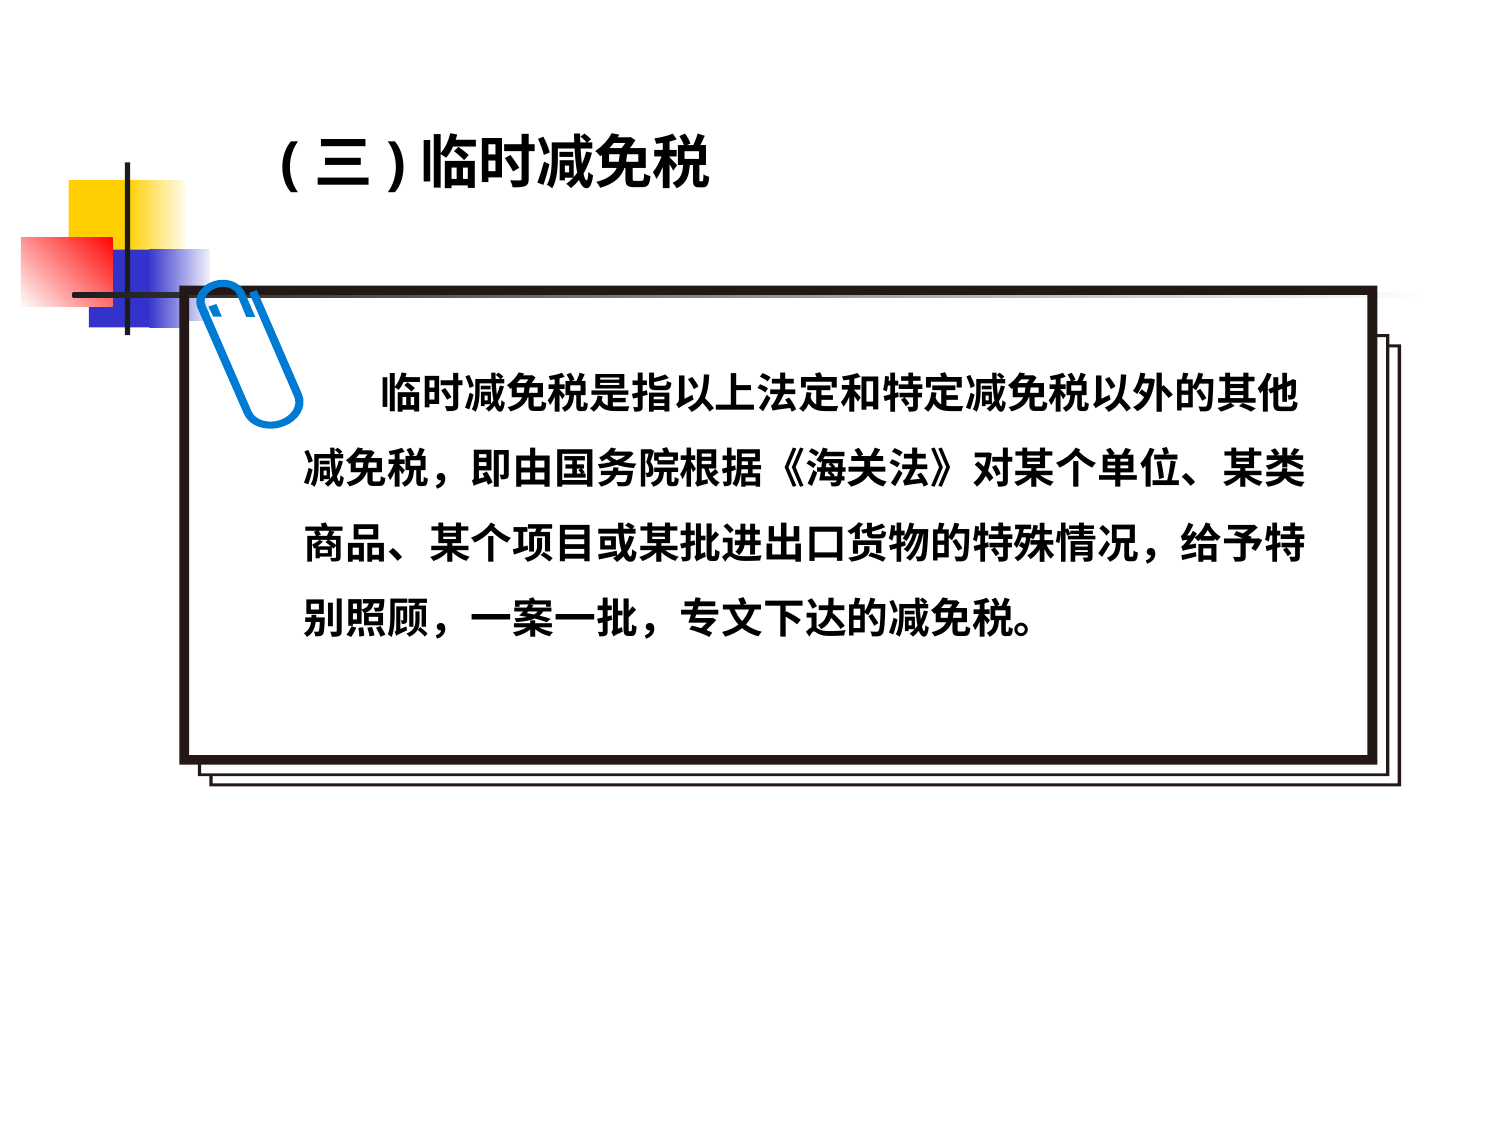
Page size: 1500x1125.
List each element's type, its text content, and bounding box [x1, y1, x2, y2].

text_box (三)临时减免税 [265, 125, 910, 204]
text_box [179, 279, 1402, 787]
